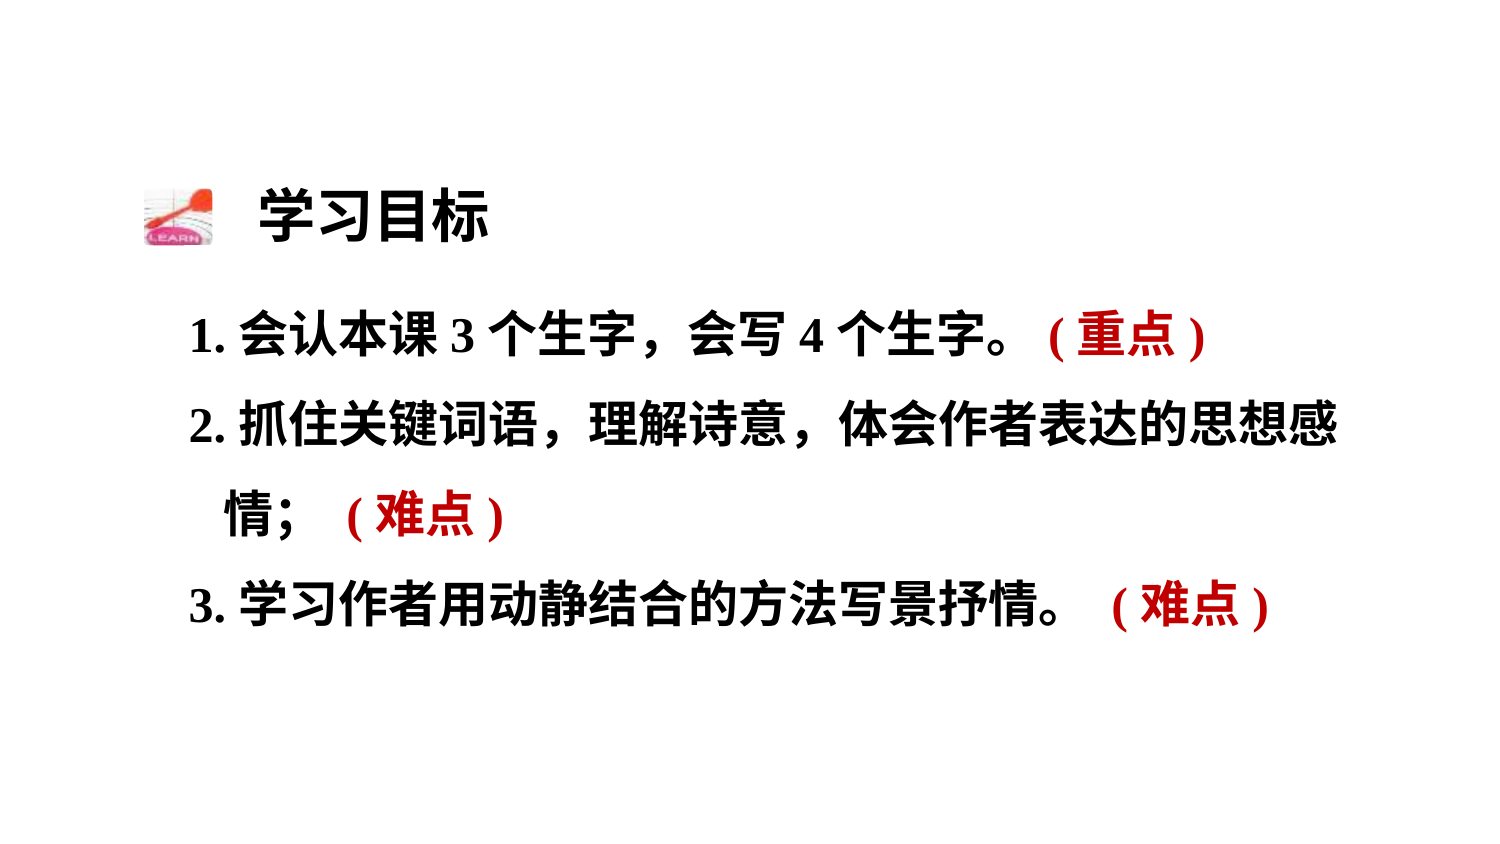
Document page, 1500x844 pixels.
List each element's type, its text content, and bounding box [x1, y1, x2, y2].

text_box 学习目标 [242, 171, 506, 257]
text_box 1.会认本课3个生字，会写4个生字。(重点) 2.抓住关键词语，理解诗意，体会作者表达的思想感 情； (难点) 3.学习作者用动静结合的方法写景抒情。 (难点) [173, 264, 1381, 640]
text_box [139, 184, 217, 250]
